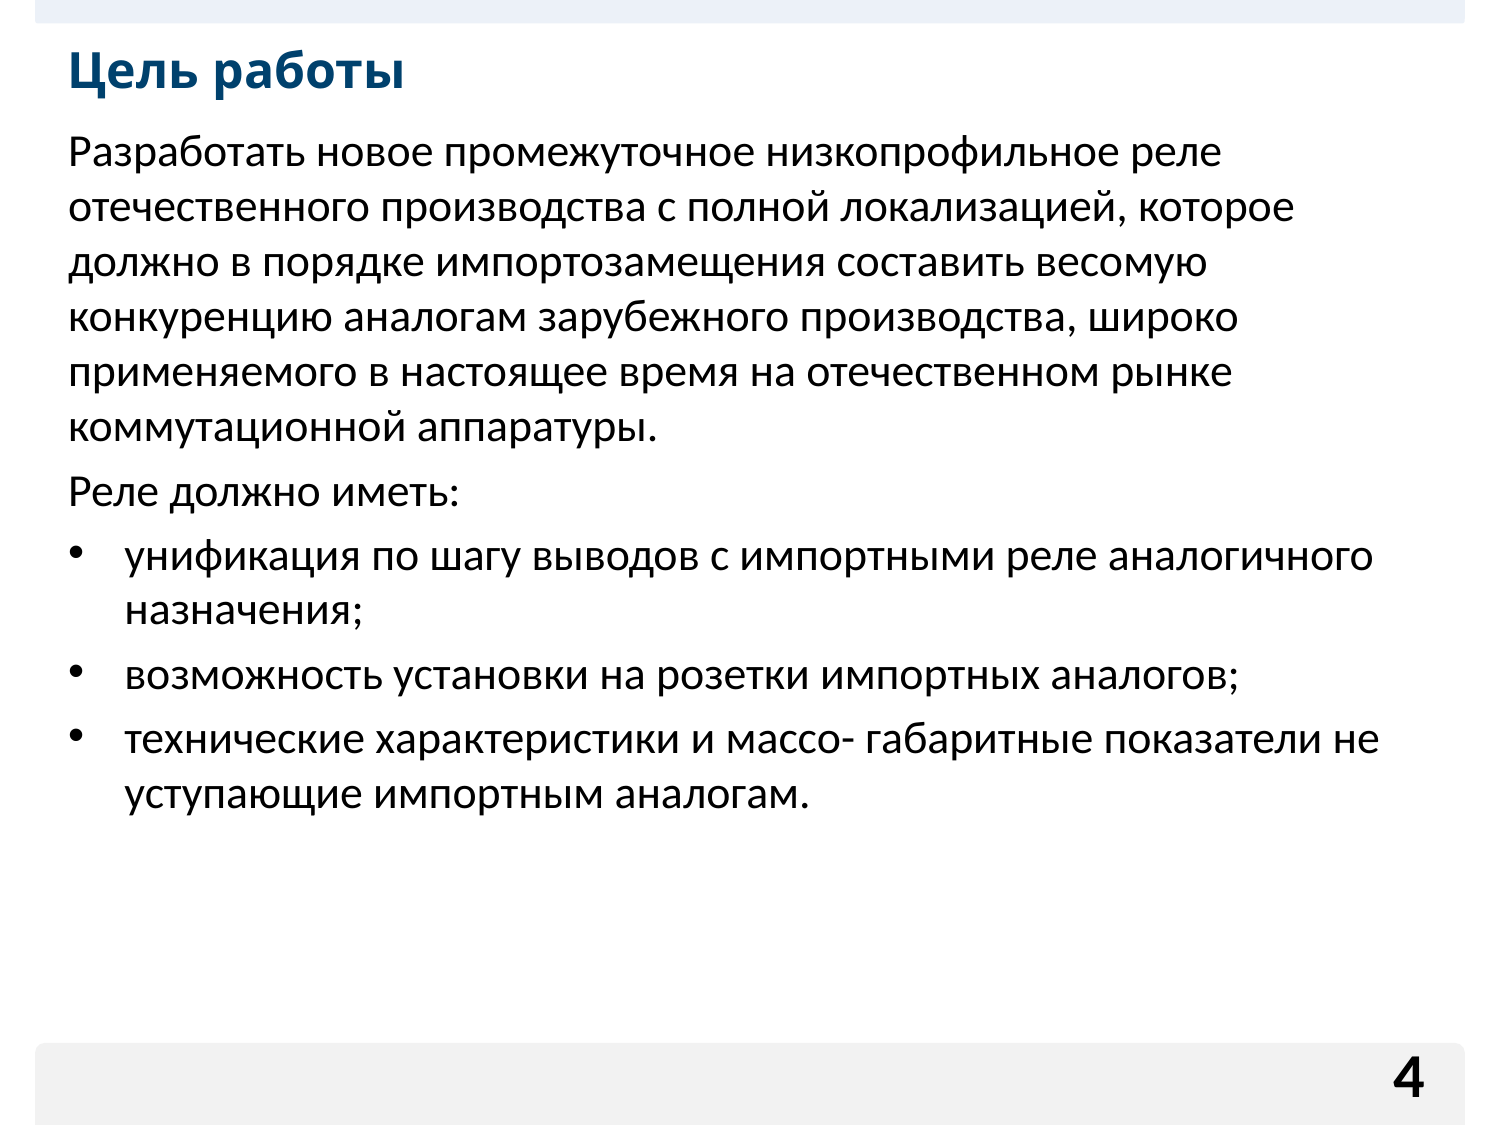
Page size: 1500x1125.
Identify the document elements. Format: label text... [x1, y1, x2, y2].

list Разработать новое промежуточное низкопрофильное реле отечественного производства с полной локализацией, которое должно в порядке импортозамещения составить весомую конкуренцию аналогам зарубежного производства, широко применяемого в настоящее время на отечественном рынке коммутационной аппаратуры. Реле должно иметь: унификация по шагу выводов с импортными реле аналогичного назначения; возможность установки на розетки импортных аналогов; технические характеристики и массо- габаритные показатели не уступающие импортным аналогам. [52, 113, 1436, 987]
slide_number 4 [1089, 1042, 1440, 1103]
title Цель работы [53, 30, 1404, 112]
